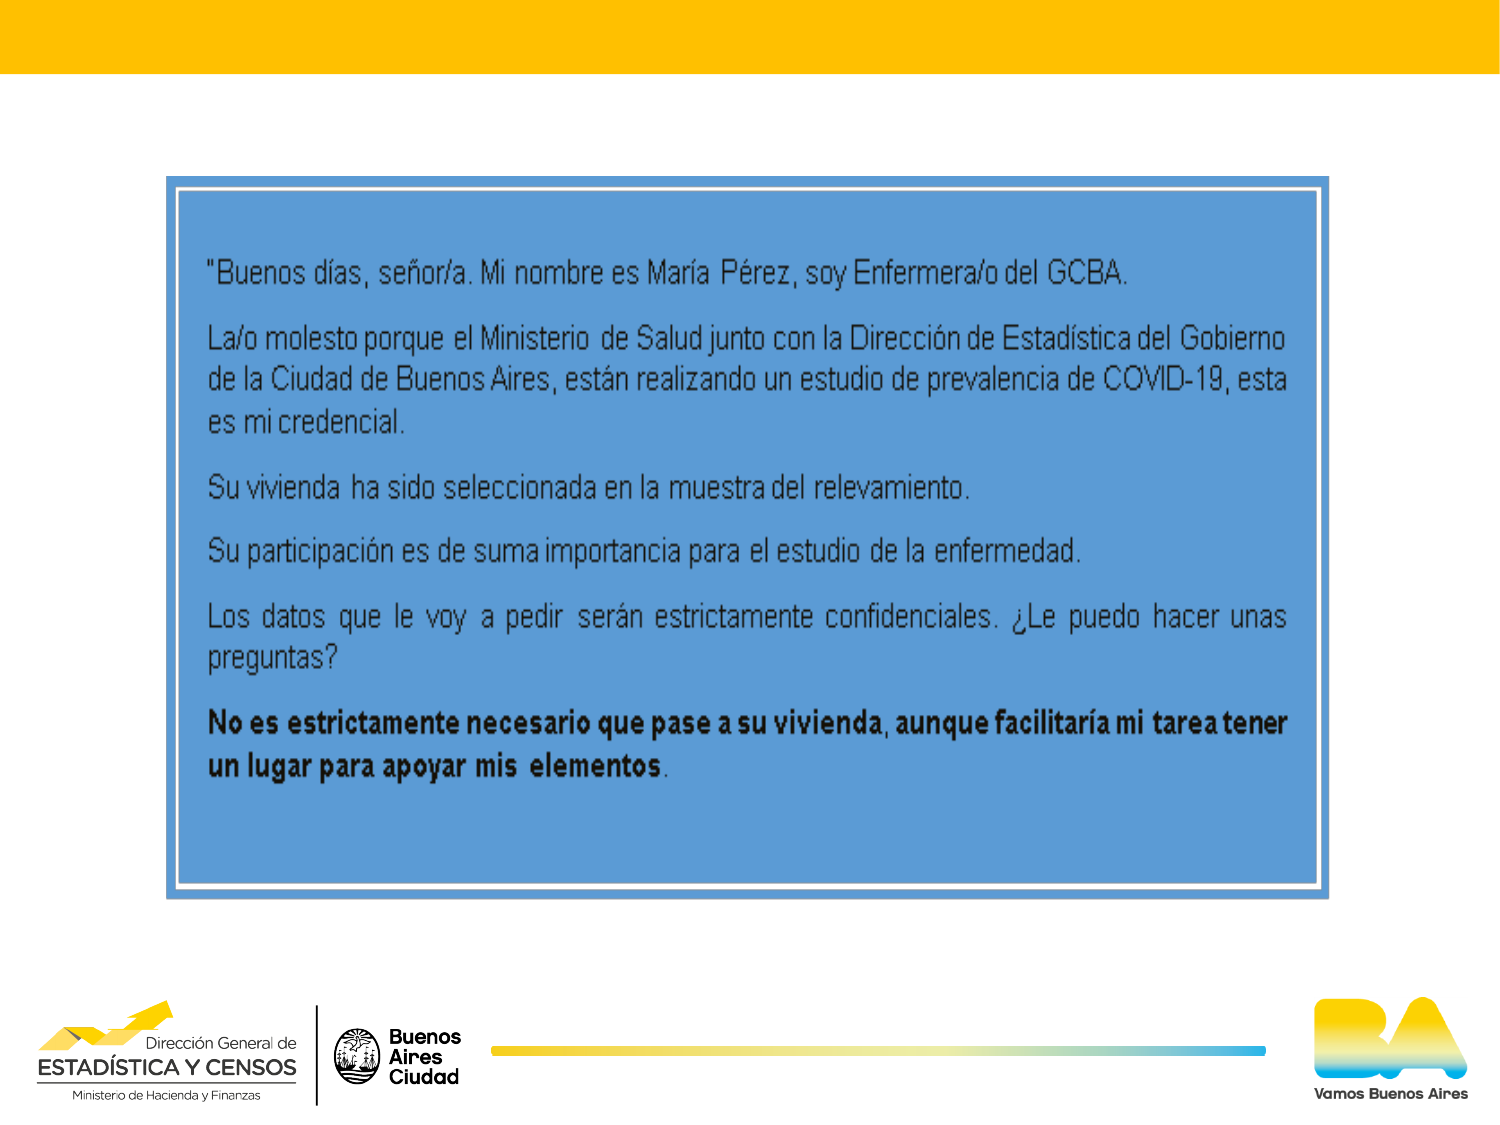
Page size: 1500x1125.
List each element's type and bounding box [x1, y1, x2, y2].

picture [1314, 997, 1468, 1099]
picture [165, 176, 1331, 904]
text_box [0, 0, 1500, 75]
picture [25, 988, 488, 1112]
picture [491, 1046, 1266, 1056]
